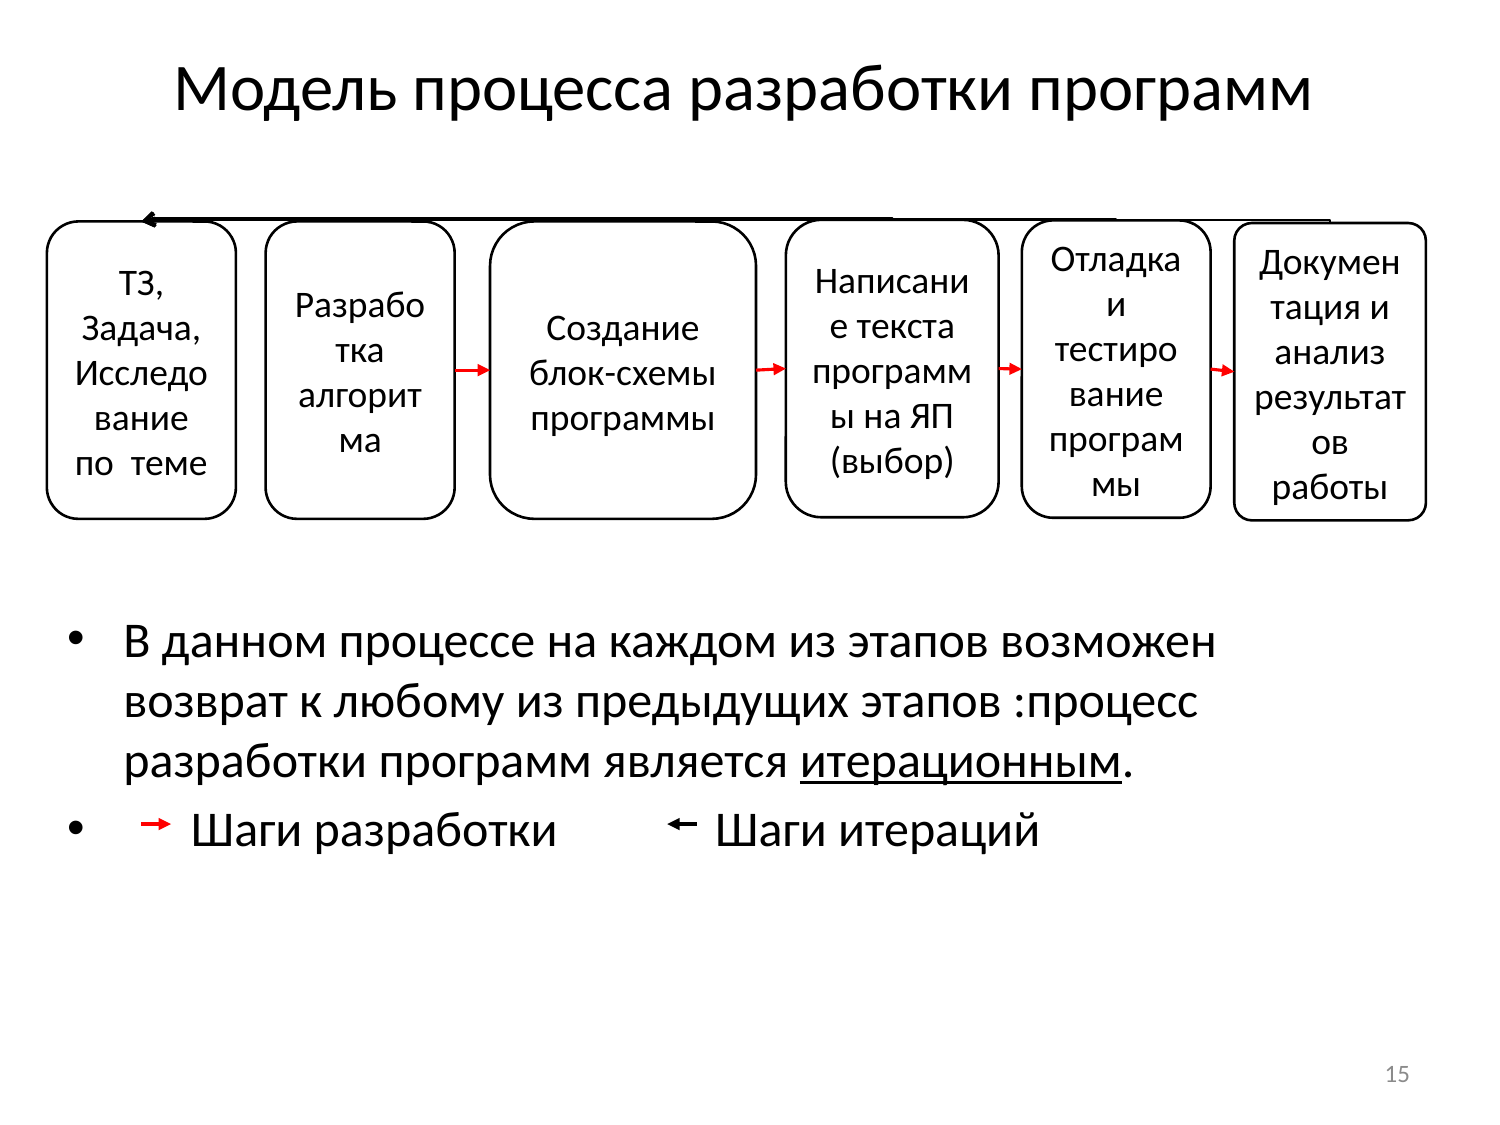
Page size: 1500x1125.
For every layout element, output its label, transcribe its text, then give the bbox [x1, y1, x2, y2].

title Модель процесса разработки программ [135, 19, 1353, 149]
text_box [46, 219, 1427, 521]
slide_number 15 [1074, 1042, 1425, 1103]
text_box В данном процессе на каждом из этапов возможен возврат к любому из предыдущих этапов :процесс разработки программ является итерационным. Шаги разработки Шаги итераций [52, 599, 1403, 786]
